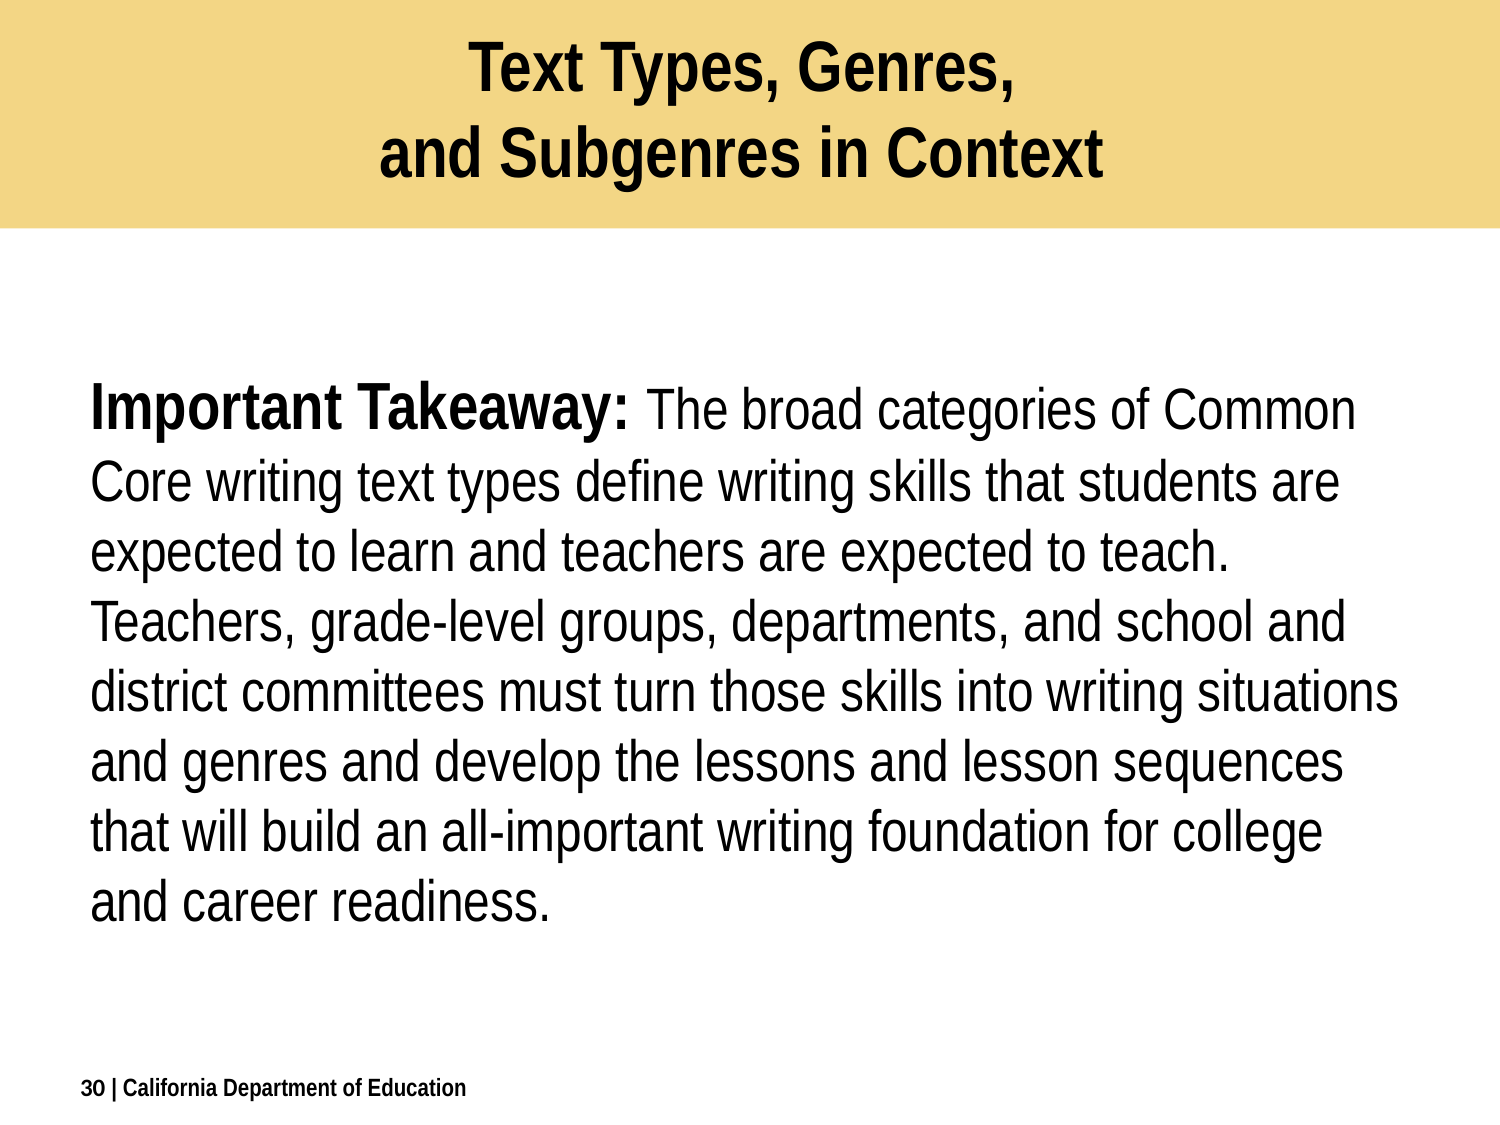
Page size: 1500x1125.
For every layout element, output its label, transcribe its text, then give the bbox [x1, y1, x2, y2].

list Important Takeaway: The broad categories of Common Core writing text types define writing skills that students are expected to learn and teachers are expected to teach. Teachers, grade-level groups, departments, and school and district committees must turn those skills into writing situations and genres and develop the lessons and lesson sequences that will build an all-important writing foundation for college and career readiness. [75, 262, 1425, 1054]
footer | California Department of Education [121, 1064, 699, 1124]
title Text Types, Genres, and Subgenres in Context [0, 11, 1500, 200]
slide_number 30 [55, 1064, 121, 1124]
